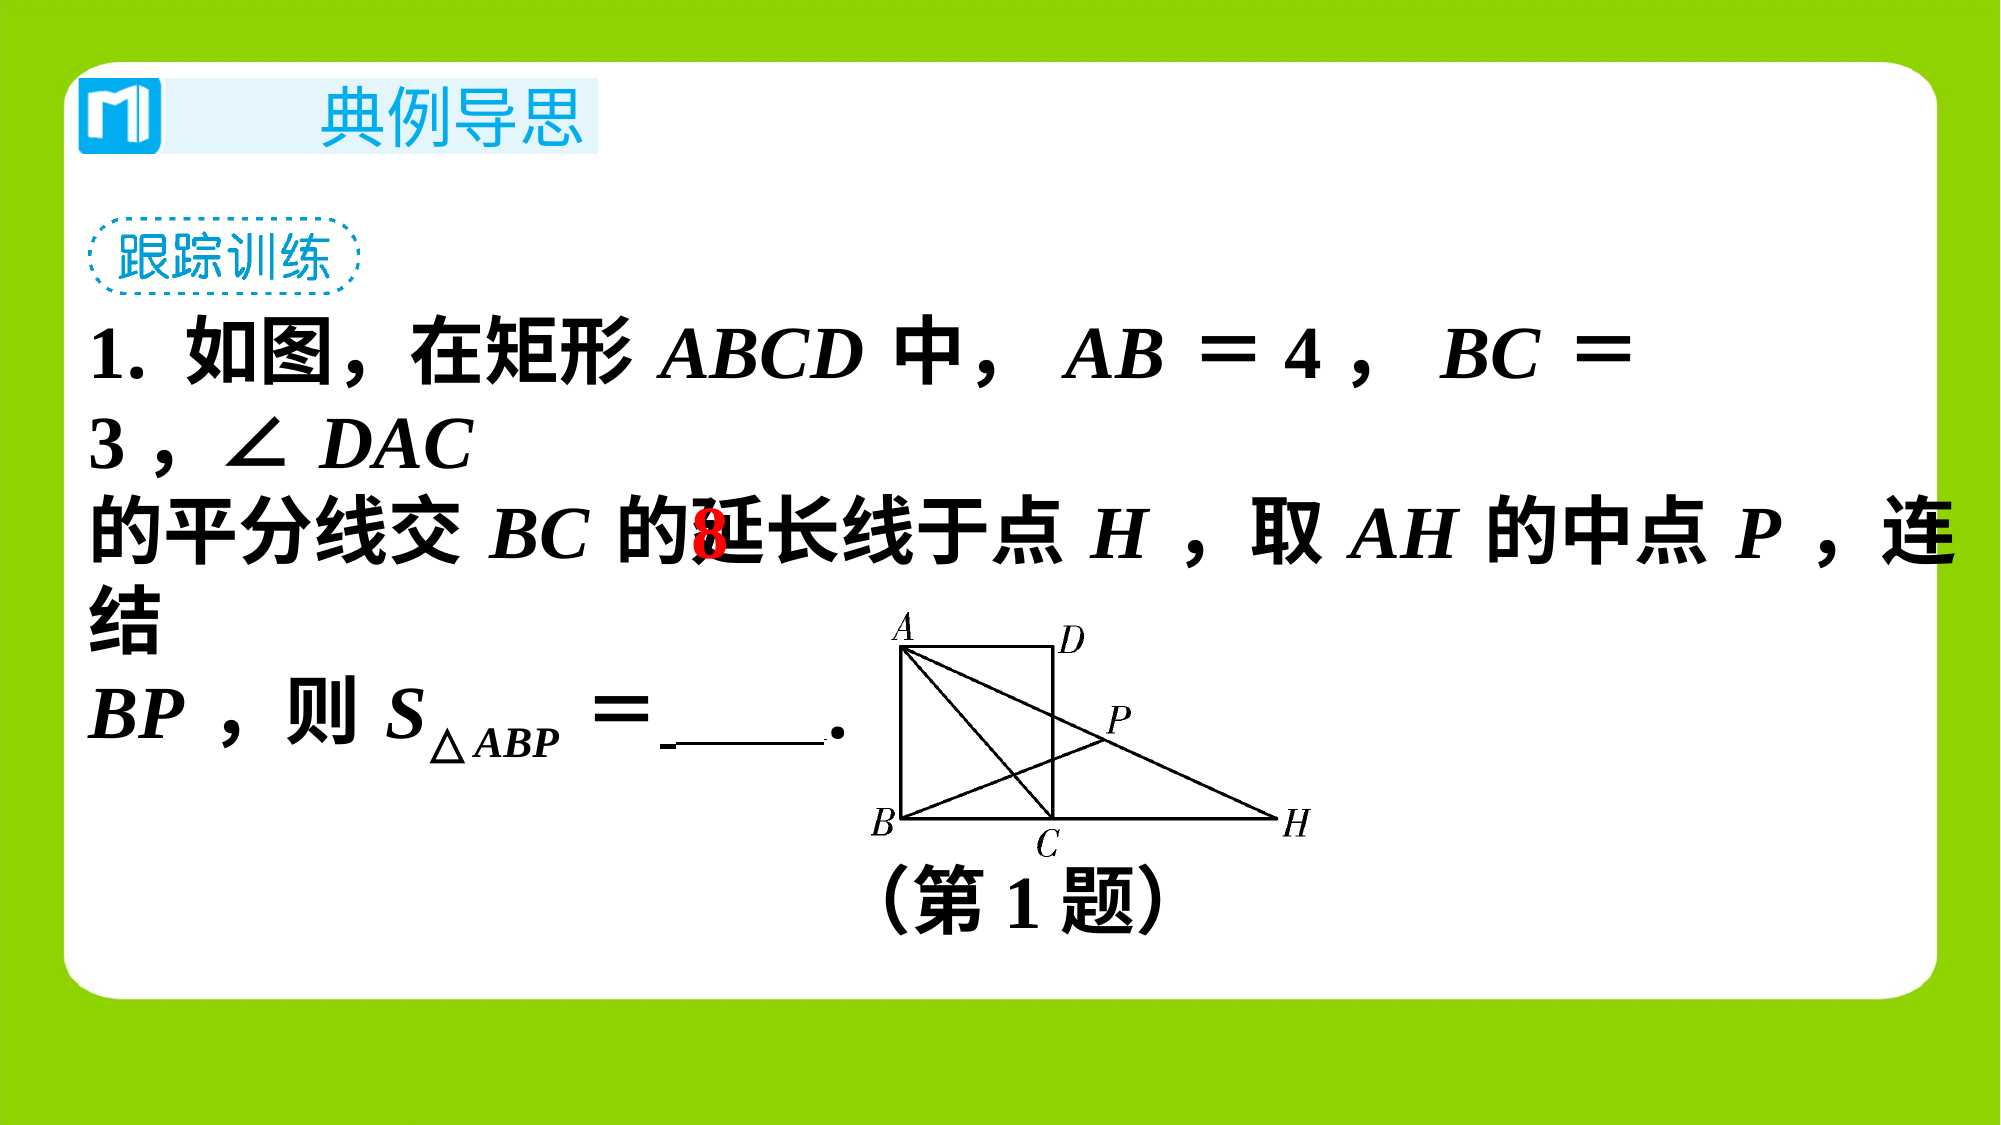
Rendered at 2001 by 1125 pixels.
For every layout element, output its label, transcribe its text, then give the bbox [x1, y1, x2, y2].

text_box （第1题） [433, 680, 954, 981]
text_box 1. 如图，在矩形ABCD中，AB＝4，BC＝3，∠DAC 的平分线交BC的延长线于点H，取AH的中点P，连结 BP，则S△ABP＝ ⁠. [88, 303, 1974, 577]
text_box [88, 211, 363, 289]
picture [0, 0, 2001, 1125]
text_box 8 [676, 475, 819, 581]
